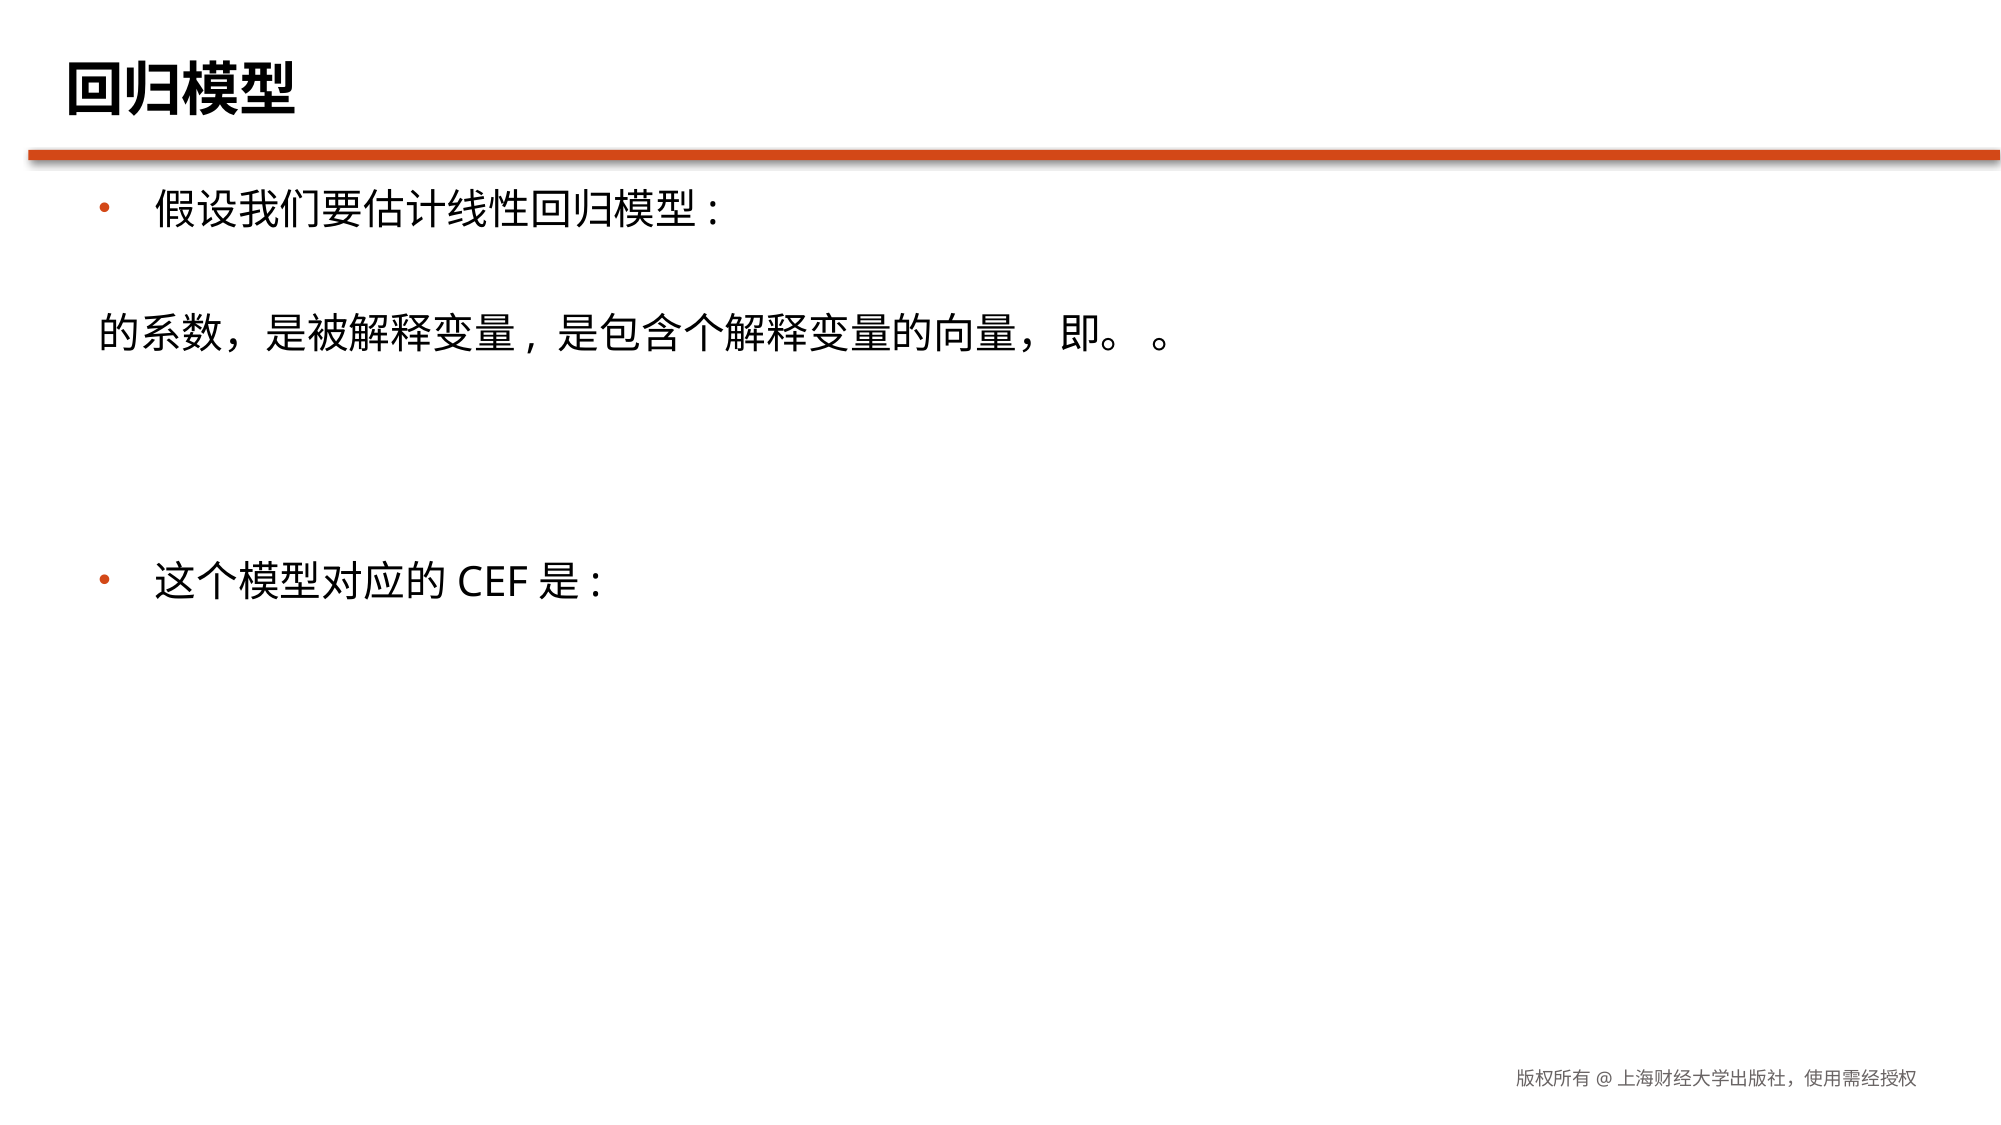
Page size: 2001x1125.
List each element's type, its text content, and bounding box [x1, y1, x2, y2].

footer 版权所有@上海财经大学出版社，使用需经授权 [1483, 1046, 1950, 1109]
title 回归模型 [50, 50, 1825, 138]
